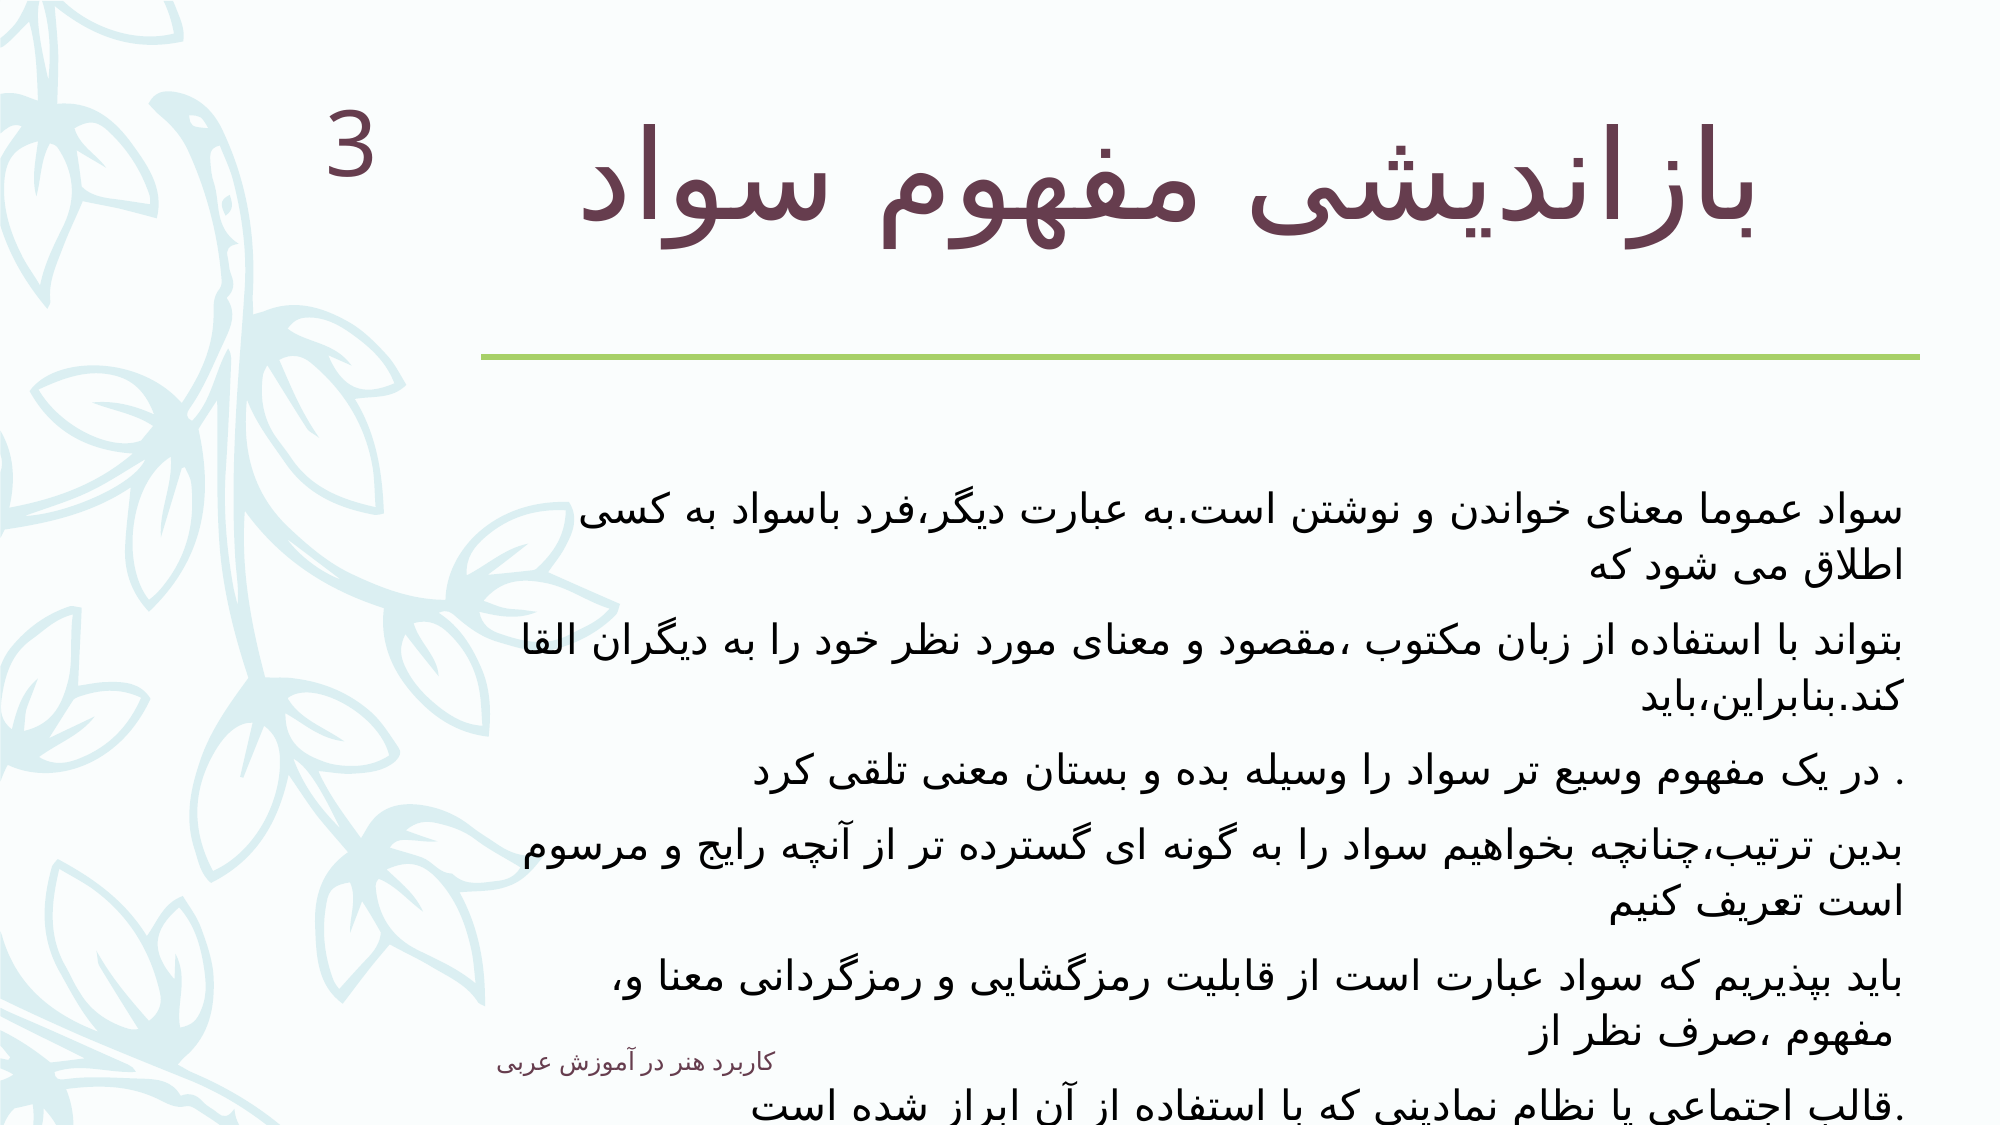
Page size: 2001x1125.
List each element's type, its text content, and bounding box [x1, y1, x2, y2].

title بازاندیشی مفهوم سواد [460, 93, 1920, 350]
slide_number 3 [84, 118, 394, 218]
footer کاربرد هنر در آموزش عربی [481, 1032, 1411, 1093]
list سواد عموما معنای خواندن و نوشتن است.به عبارت دیگر،فرد باسواد به کسی اطلاق می شود که بتواند با استفاده از زبان مکتوب ،مقصود و معنای مورد نظر خود را به دیگران القا کند.بنابراین،باید در یک مفهوم وسیع تر سواد را وسیله بده و بستان معنی تلقی کرد . بدین ترتیب،چنانچه بخواهیم سواد را به گونه ای گسترده تر از آنچه رایج و مرسوم است تعریف کنیم ،باید بپذیریم که سواد عبارت است از قابلیت رمزگشایی و رمزگردانی معنا و مفهوم ،صرف نظر از قالب اجتماعی یا نظام نمادینی که با استفاده از آن ابراز شده است. [481, 399, 1920, 999]
